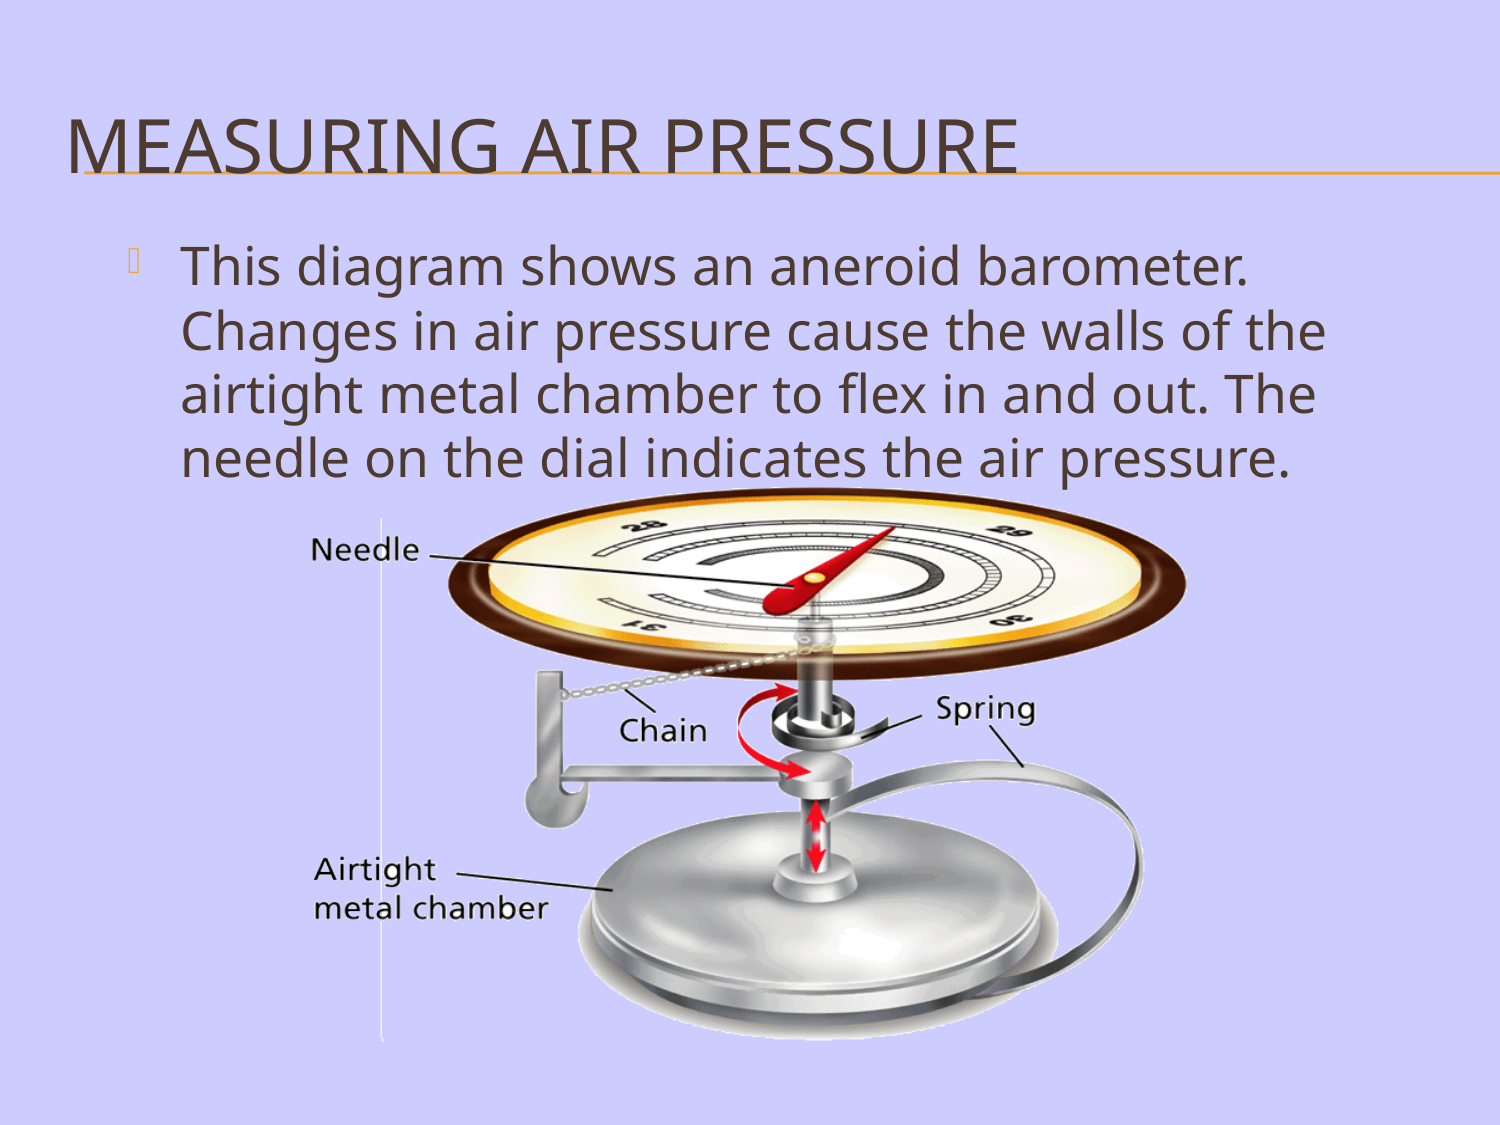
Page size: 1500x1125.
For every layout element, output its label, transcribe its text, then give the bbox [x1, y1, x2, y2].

title Measuring Air Pressure [50, 75, 1475, 213]
picture [312, 487, 1188, 1044]
list This diagram shows an aneroid barometer. Changes in air pressure cause the walls of the airtight metal chamber to flex in and out. The needle on the dial indicates the air pressure. [112, 224, 1401, 501]
